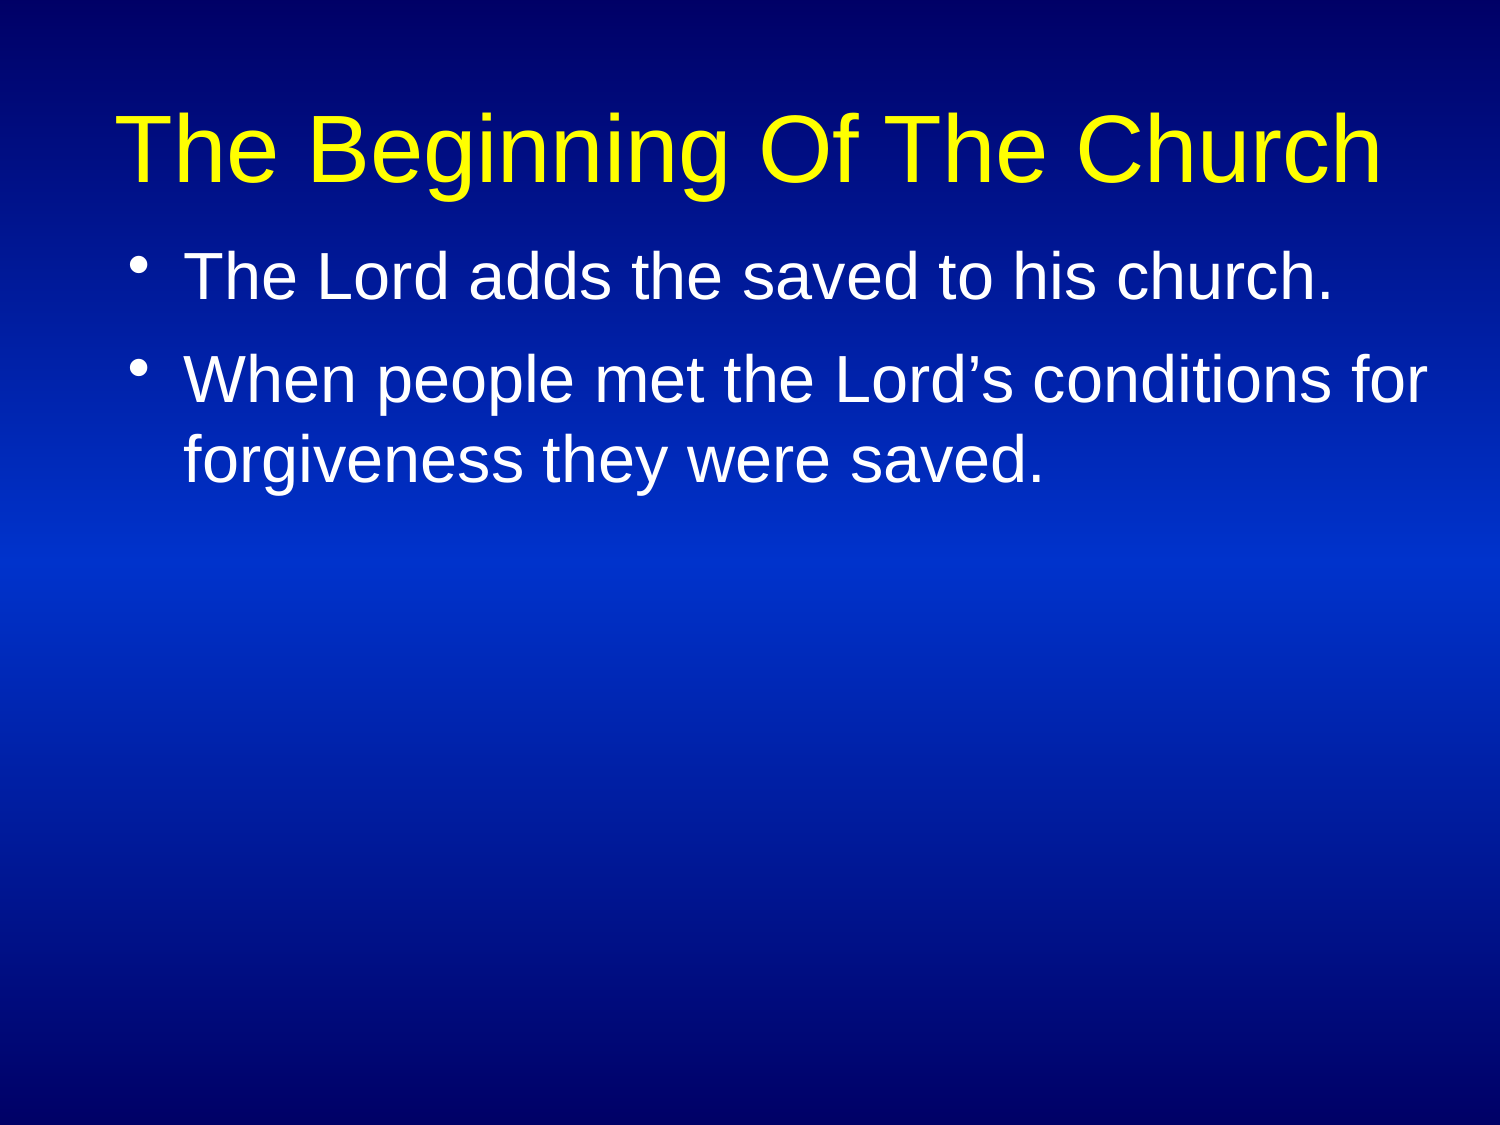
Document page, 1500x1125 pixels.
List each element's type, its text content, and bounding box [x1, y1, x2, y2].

list The Lord adds the saved to his church. When people met the Lord’s conditions for forgiveness they were saved. [112, 224, 1463, 1125]
title The Beginning Of The Church [37, 50, 1463, 238]
